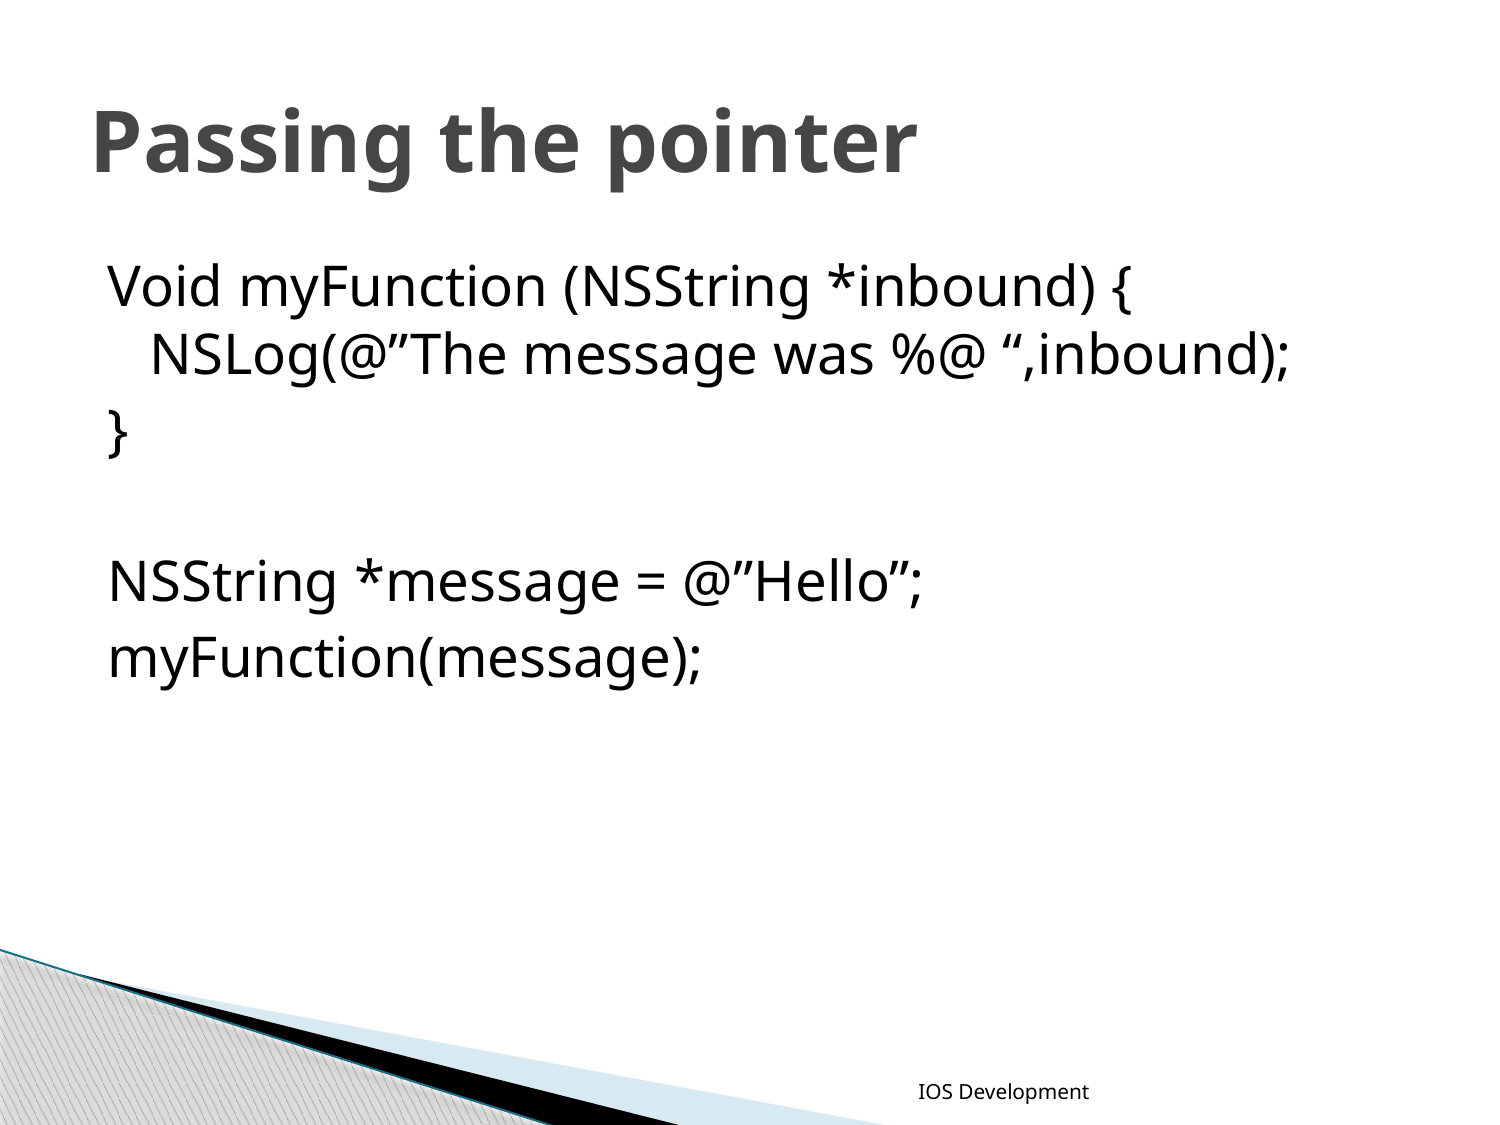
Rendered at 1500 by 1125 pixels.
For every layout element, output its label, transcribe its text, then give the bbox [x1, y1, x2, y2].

title Passing the pointer [75, 45, 1425, 233]
list Void myFunction (NSString *inbound) { NSLog(@”The message was %@ “,inbound); } NSString *message = @”Hello”; myFunction(message); [75, 243, 1425, 986]
footer IOS Development [718, 1051, 1105, 1112]
